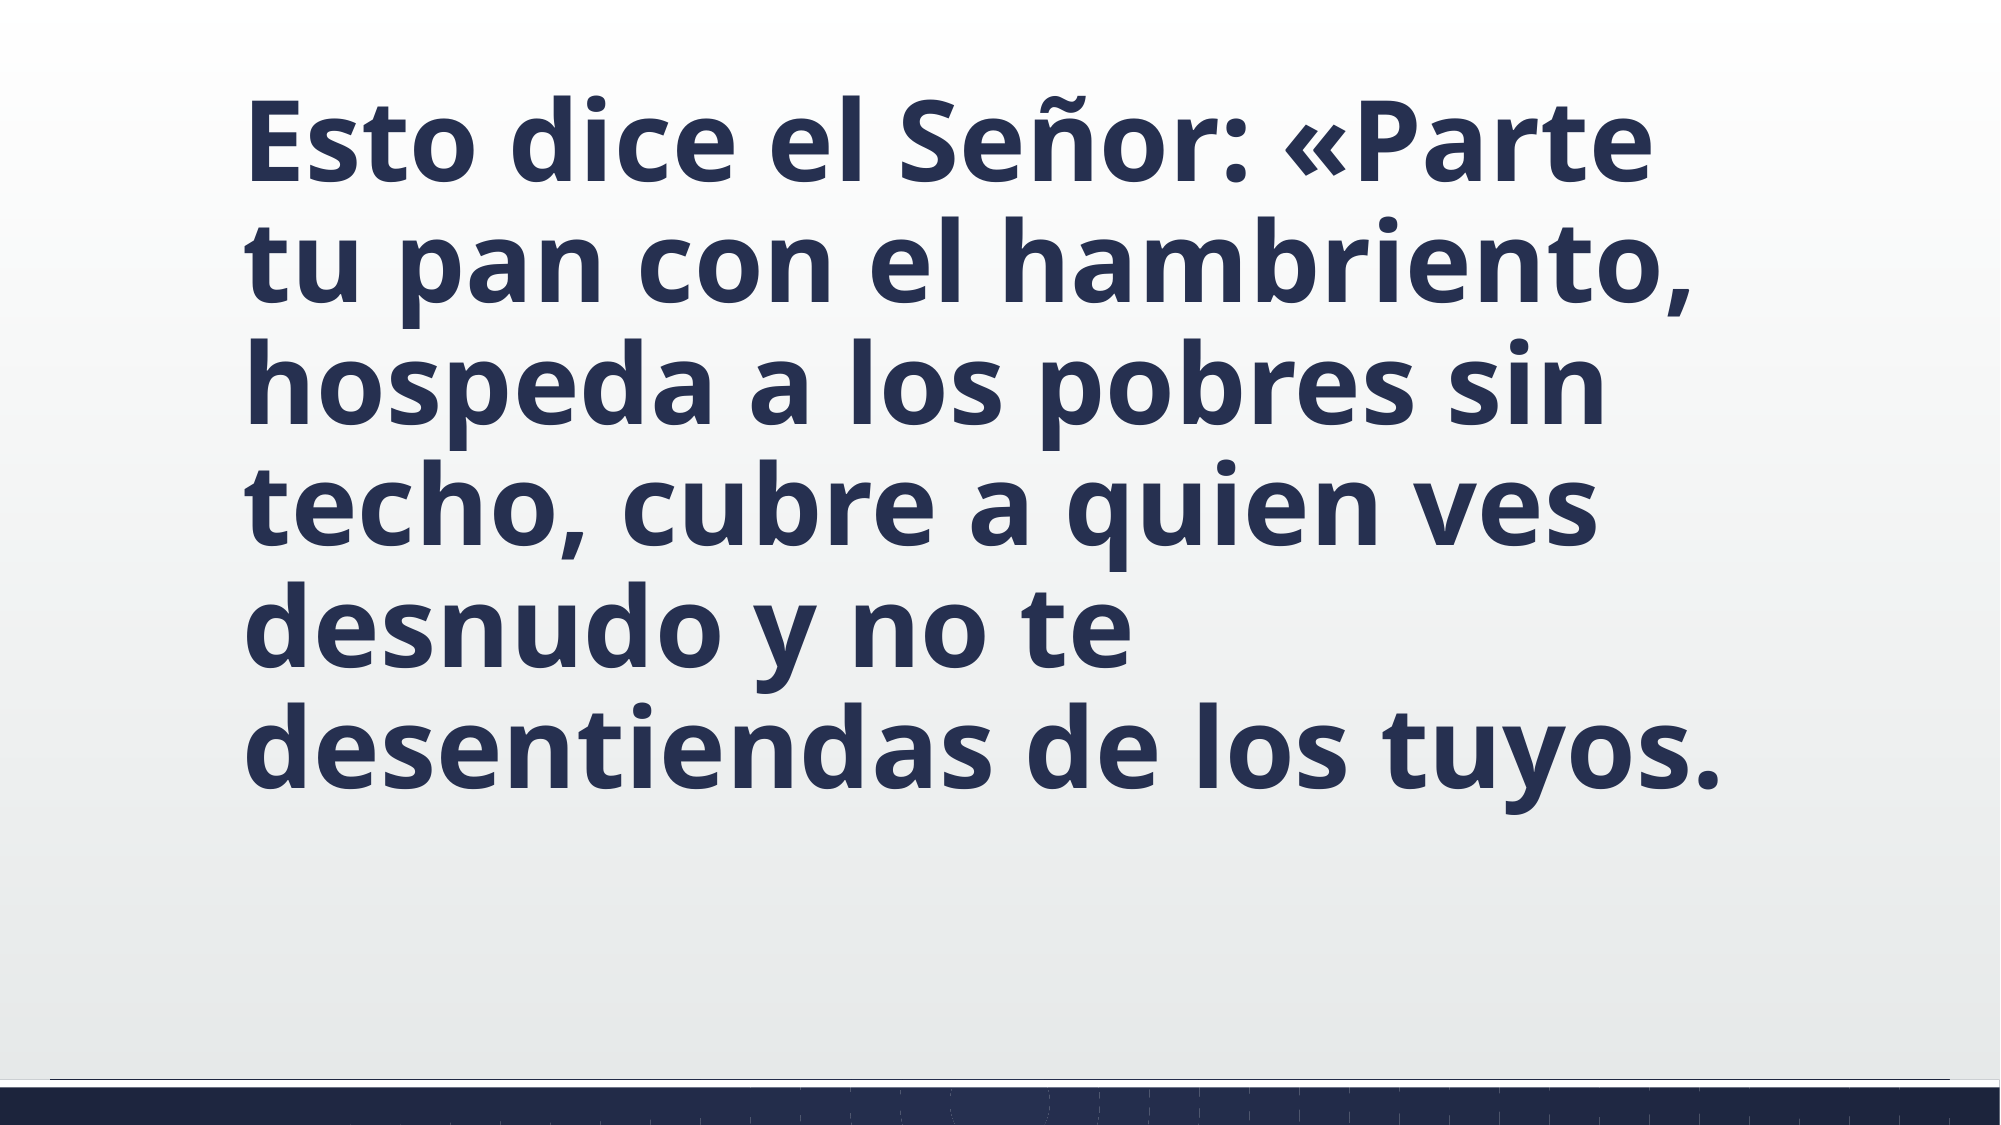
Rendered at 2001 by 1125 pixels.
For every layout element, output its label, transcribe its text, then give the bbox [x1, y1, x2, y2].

list Esto dice el Señor: «Parte tu pan con el hambriento, hospeda a los pobres sin techo, cubre a quien ves desnudo y no te desentiendas de los tuyos. [219, 76, 1780, 990]
